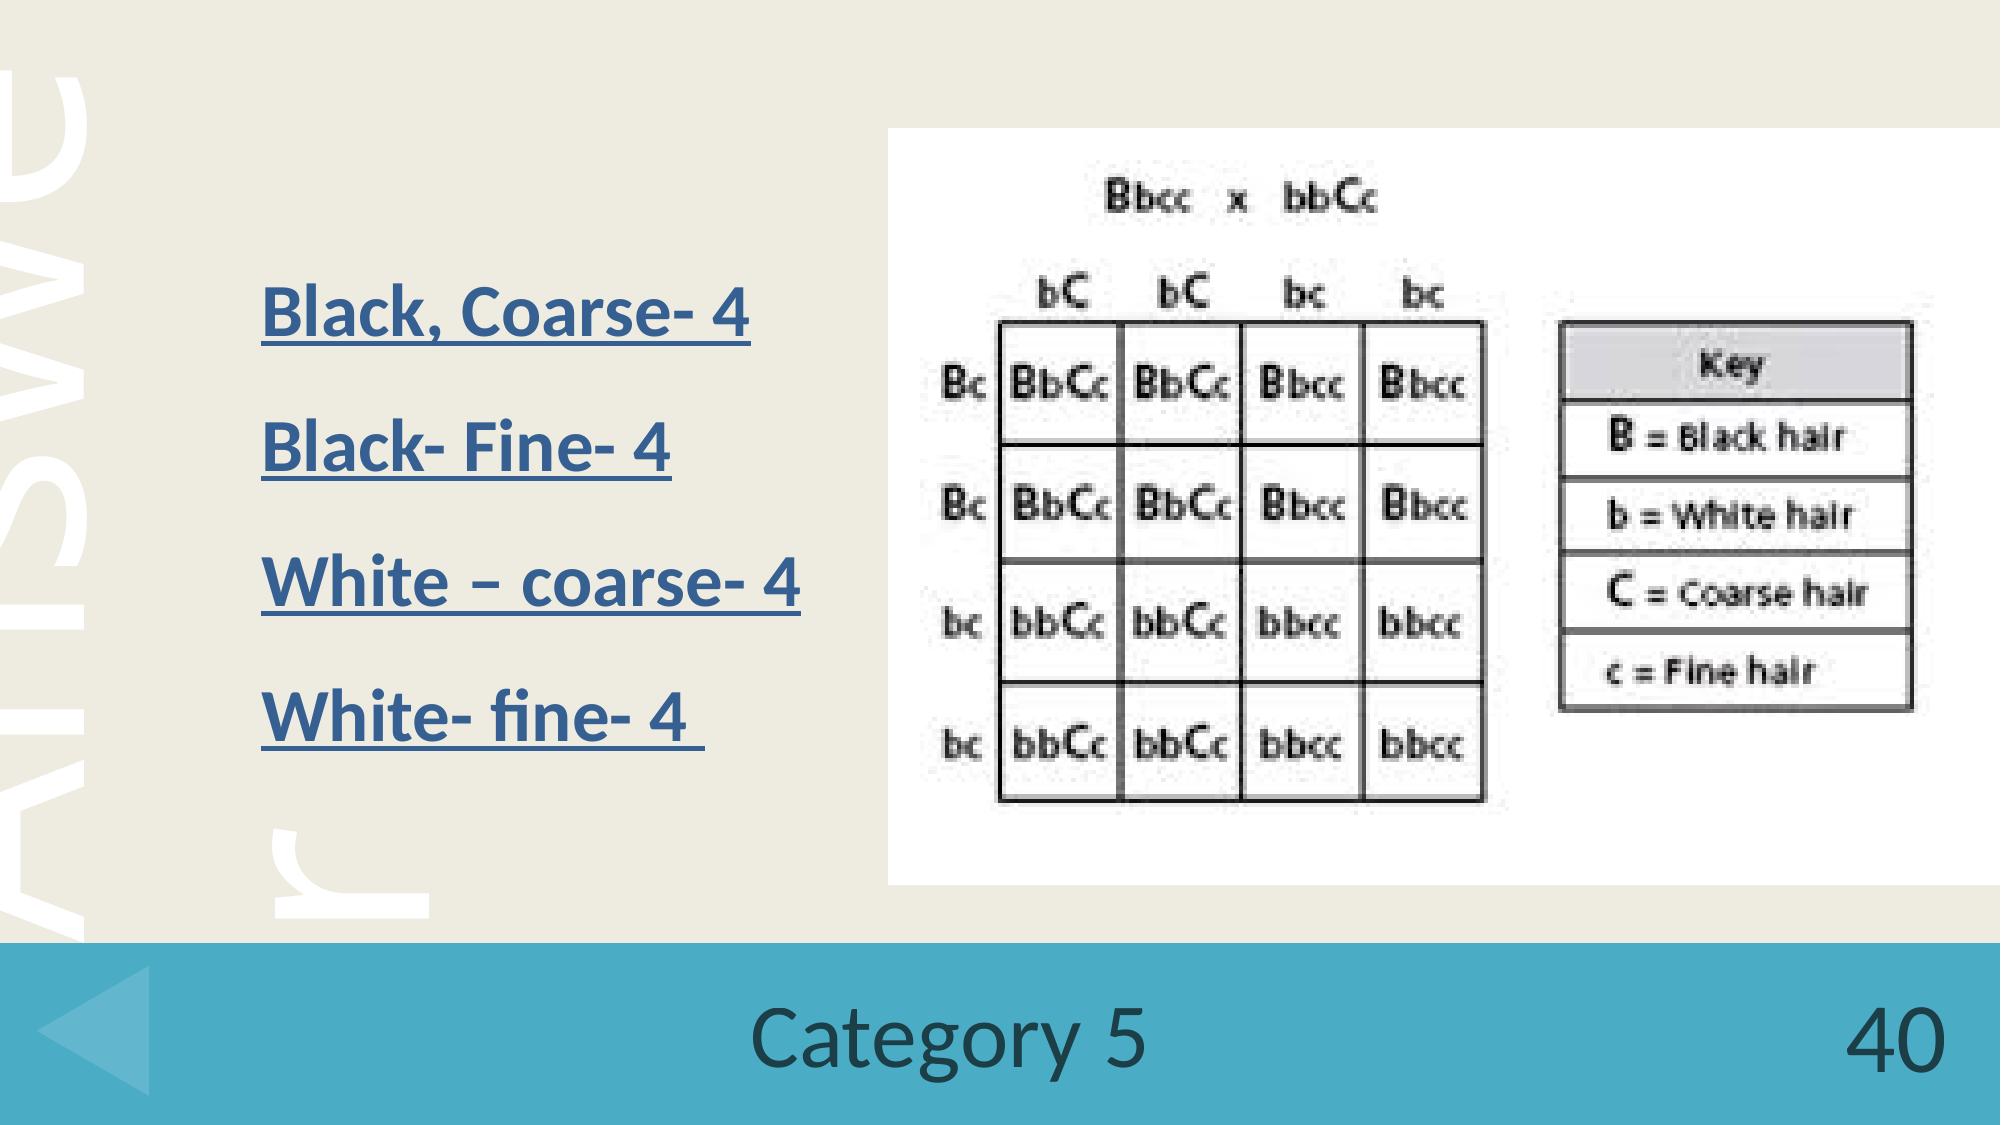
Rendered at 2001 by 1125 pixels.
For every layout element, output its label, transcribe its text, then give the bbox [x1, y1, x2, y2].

picture [888, 128, 2000, 885]
title Category 5 [50, 937, 1850, 1125]
list 40 [1850, 967, 1963, 1097]
list Black, Coarse- 4 Black- Fine- 4 White – coarse- 4 White- fine- 4 [246, 53, 889, 920]
